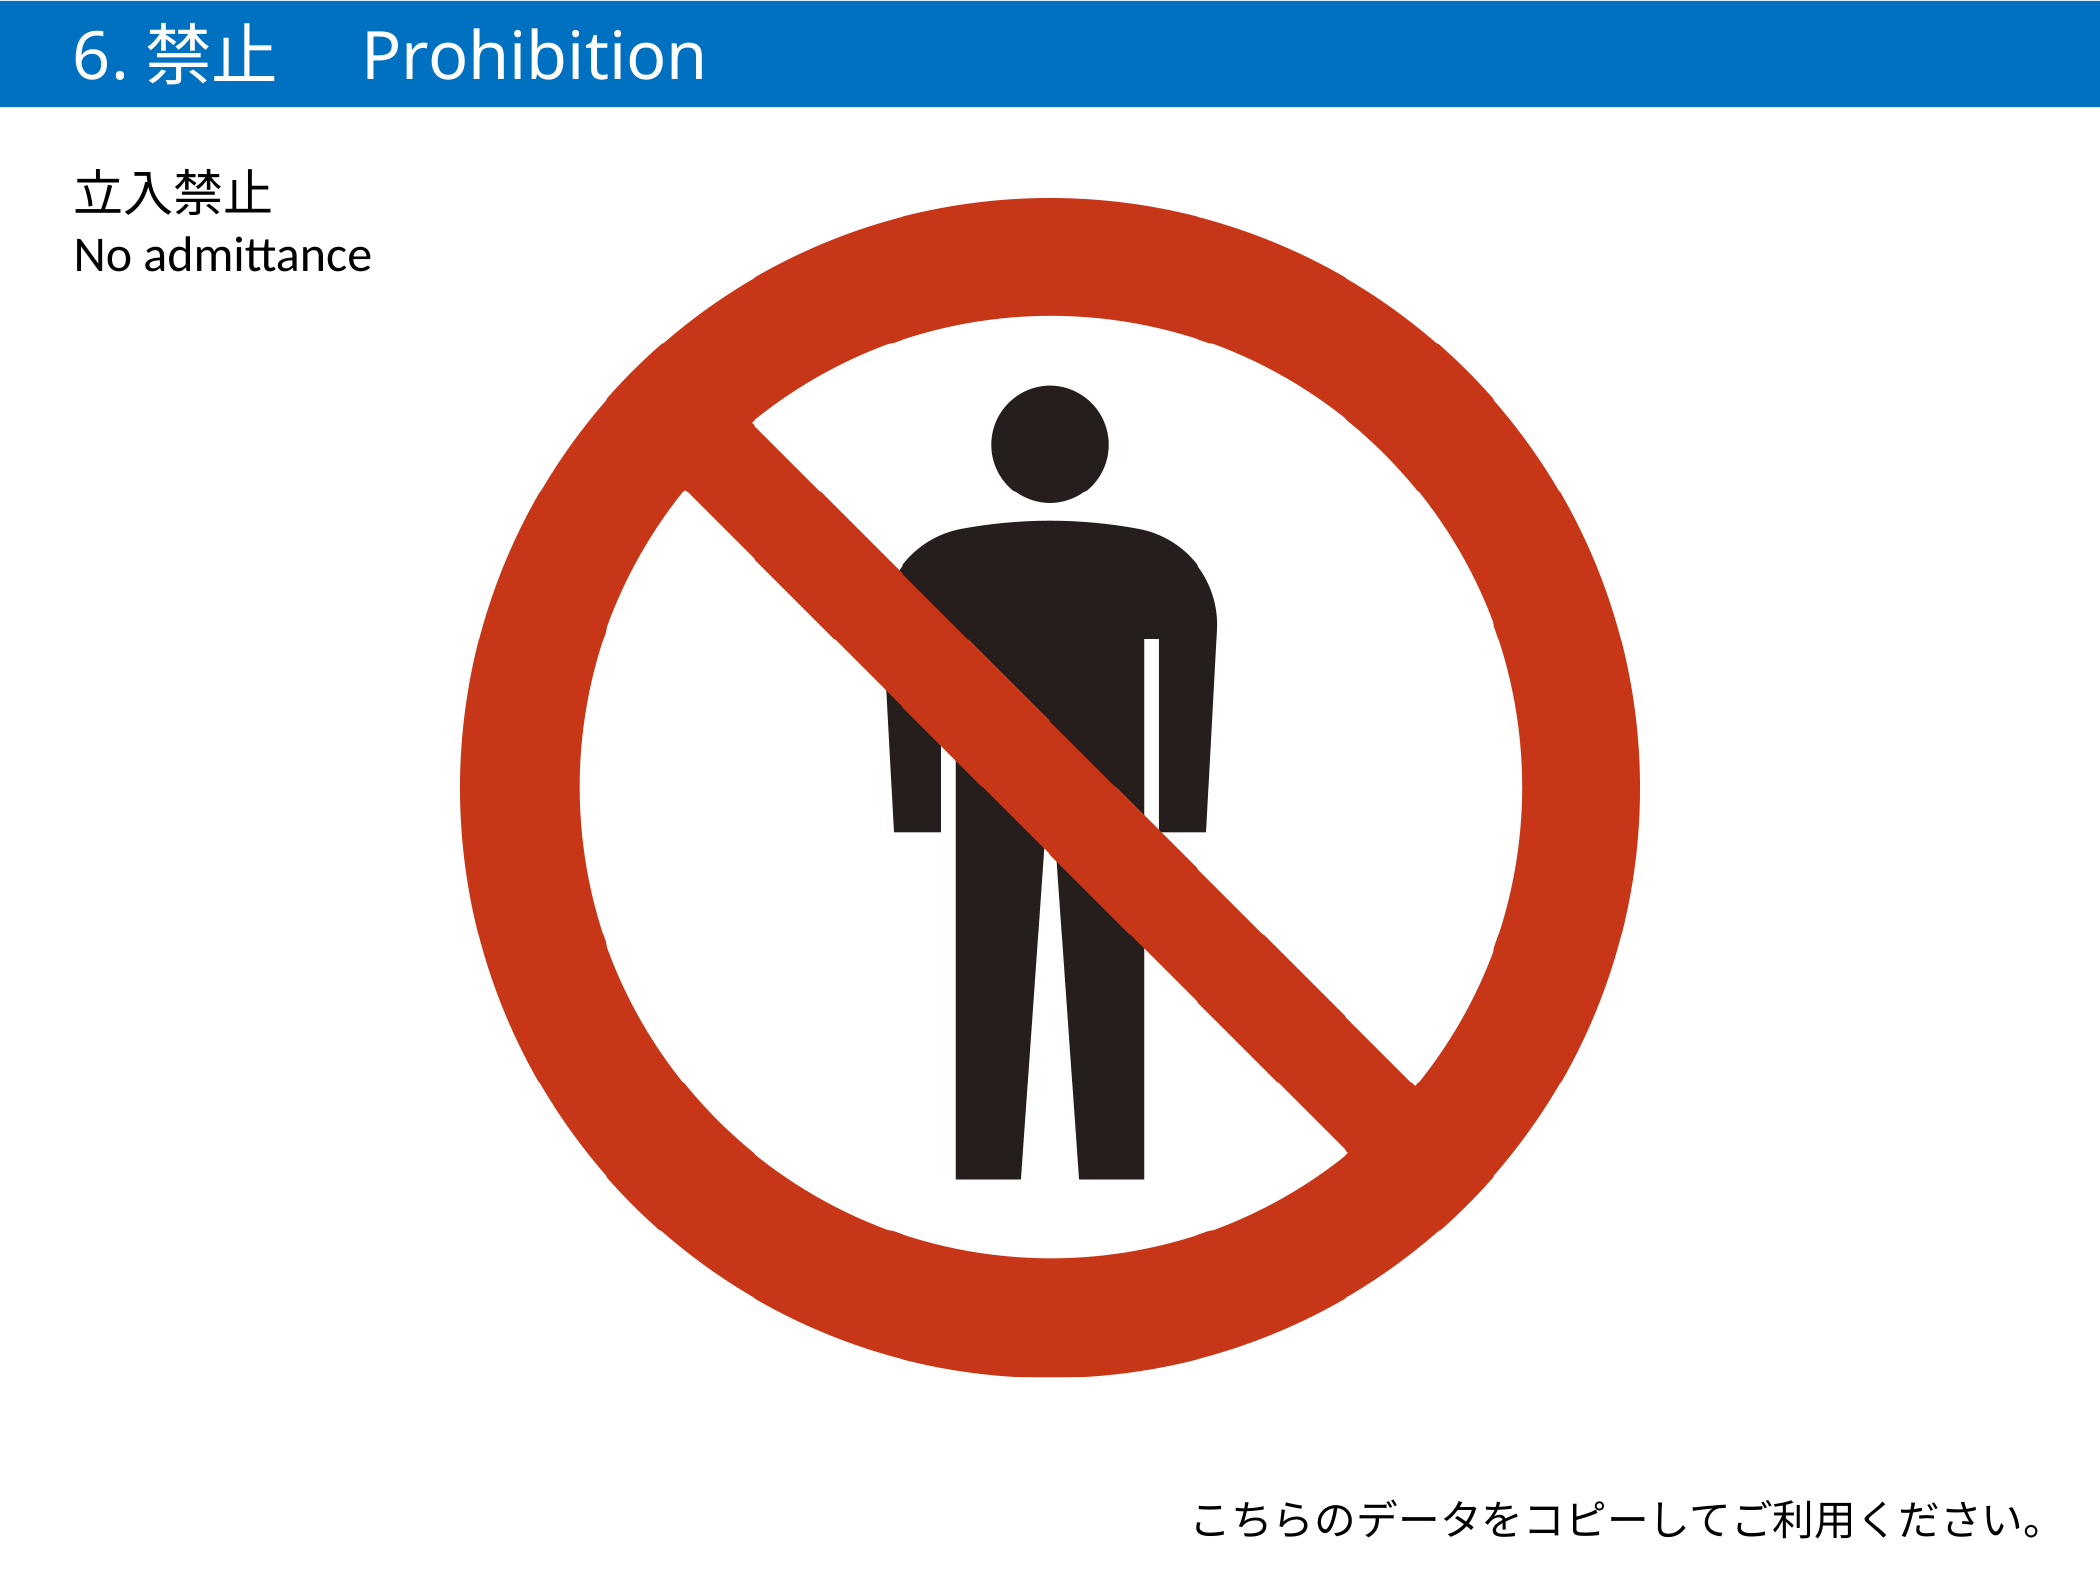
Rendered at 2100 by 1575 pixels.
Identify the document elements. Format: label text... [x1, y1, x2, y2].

text_box こちらのデータをコピーしてご利用ください。 [1174, 1486, 2081, 1552]
picture [459, 196, 1641, 1378]
text_box [0, 0, 2100, 108]
text_box 6.禁止 Prohibition [58, 5, 724, 101]
text_box 立入禁止 No admittance [58, 153, 388, 289]
